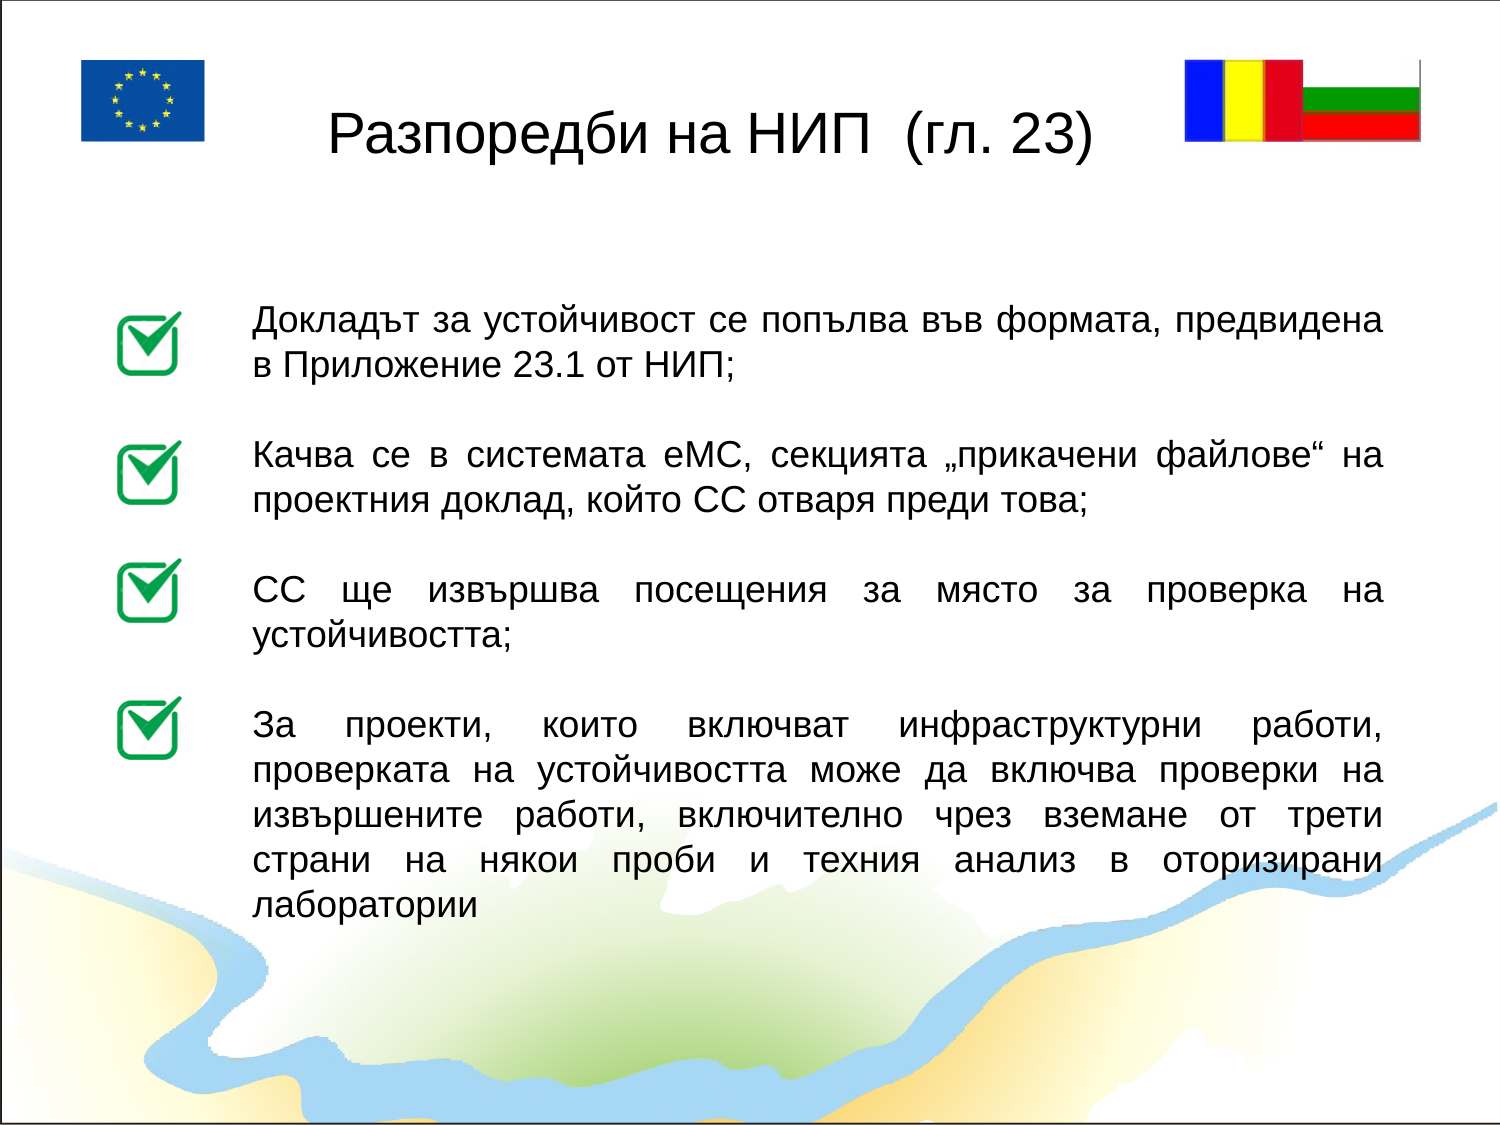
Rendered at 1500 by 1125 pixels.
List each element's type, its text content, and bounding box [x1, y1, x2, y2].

text_box Докладът за устойчивост се попълва във формата, предвидена в Приложение 23.1 от НИП; Качва се в системата eМС, секцията „прикачени файлове“ на проектния доклад, който CC отваря преди това; CC ще извършва посещения за място за проверка на устойчивостта; За проекти, които включват инфраструктурни работи, проверката на устойчивостта може да включва проверки на извършените работи, включително чрез вземане от трети страни на някои проби и техния анализ в оторизирани лаборатории [237, 287, 1399, 933]
text_box Разпоредби на НИП (гл. 23) [312, 87, 1134, 218]
picture [0, 0, 1500, 1125]
